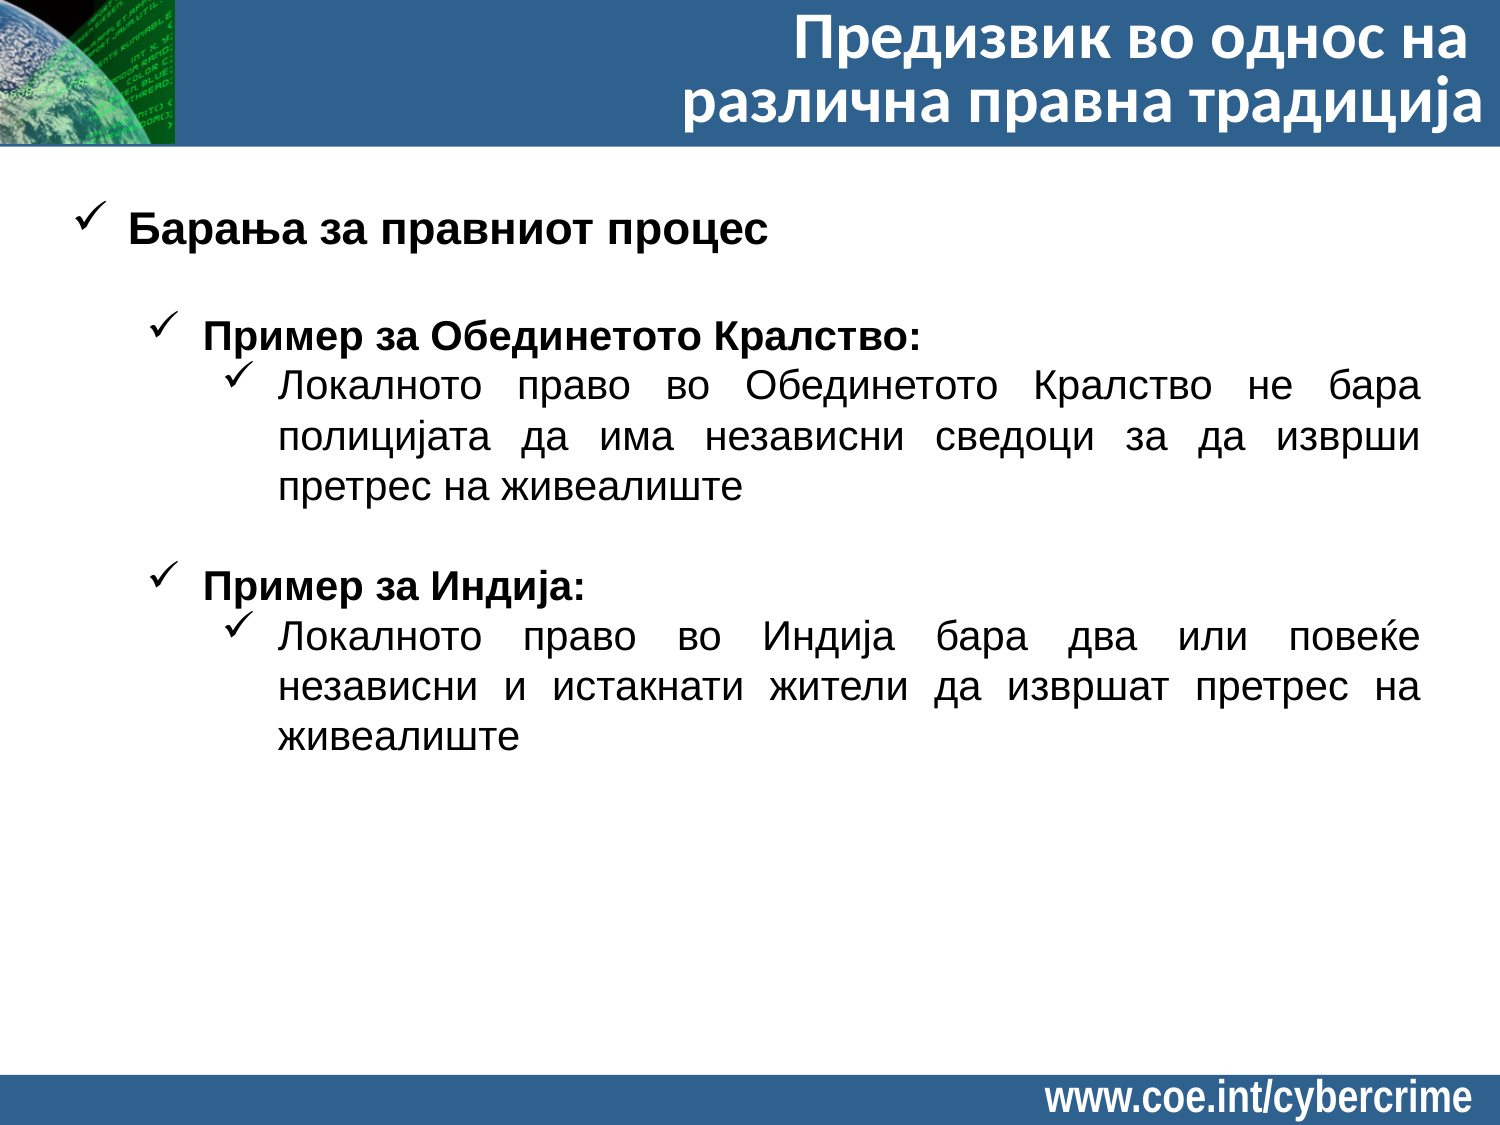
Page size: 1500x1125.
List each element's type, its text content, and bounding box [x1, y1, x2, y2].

text_box Барања за правниот процес Пример за Обединетото Кралство: Локалното право во Обединетото Кралство не бара полицијата да има независни сведоци за да изврши претрес на живеалиште Пример за Индија: Локалното право во Индија бара два или повеќе независни и истакнати жители да извршат претрес на живеалиште [56, 190, 1436, 866]
text_box Предизвик во однос на различна правна традиција [177, 0, 1500, 149]
text_box [0, 1073, 1030, 1125]
text_box www.coe.int/cybercrime [1030, 1059, 1500, 1125]
picture [0, 0, 175, 144]
